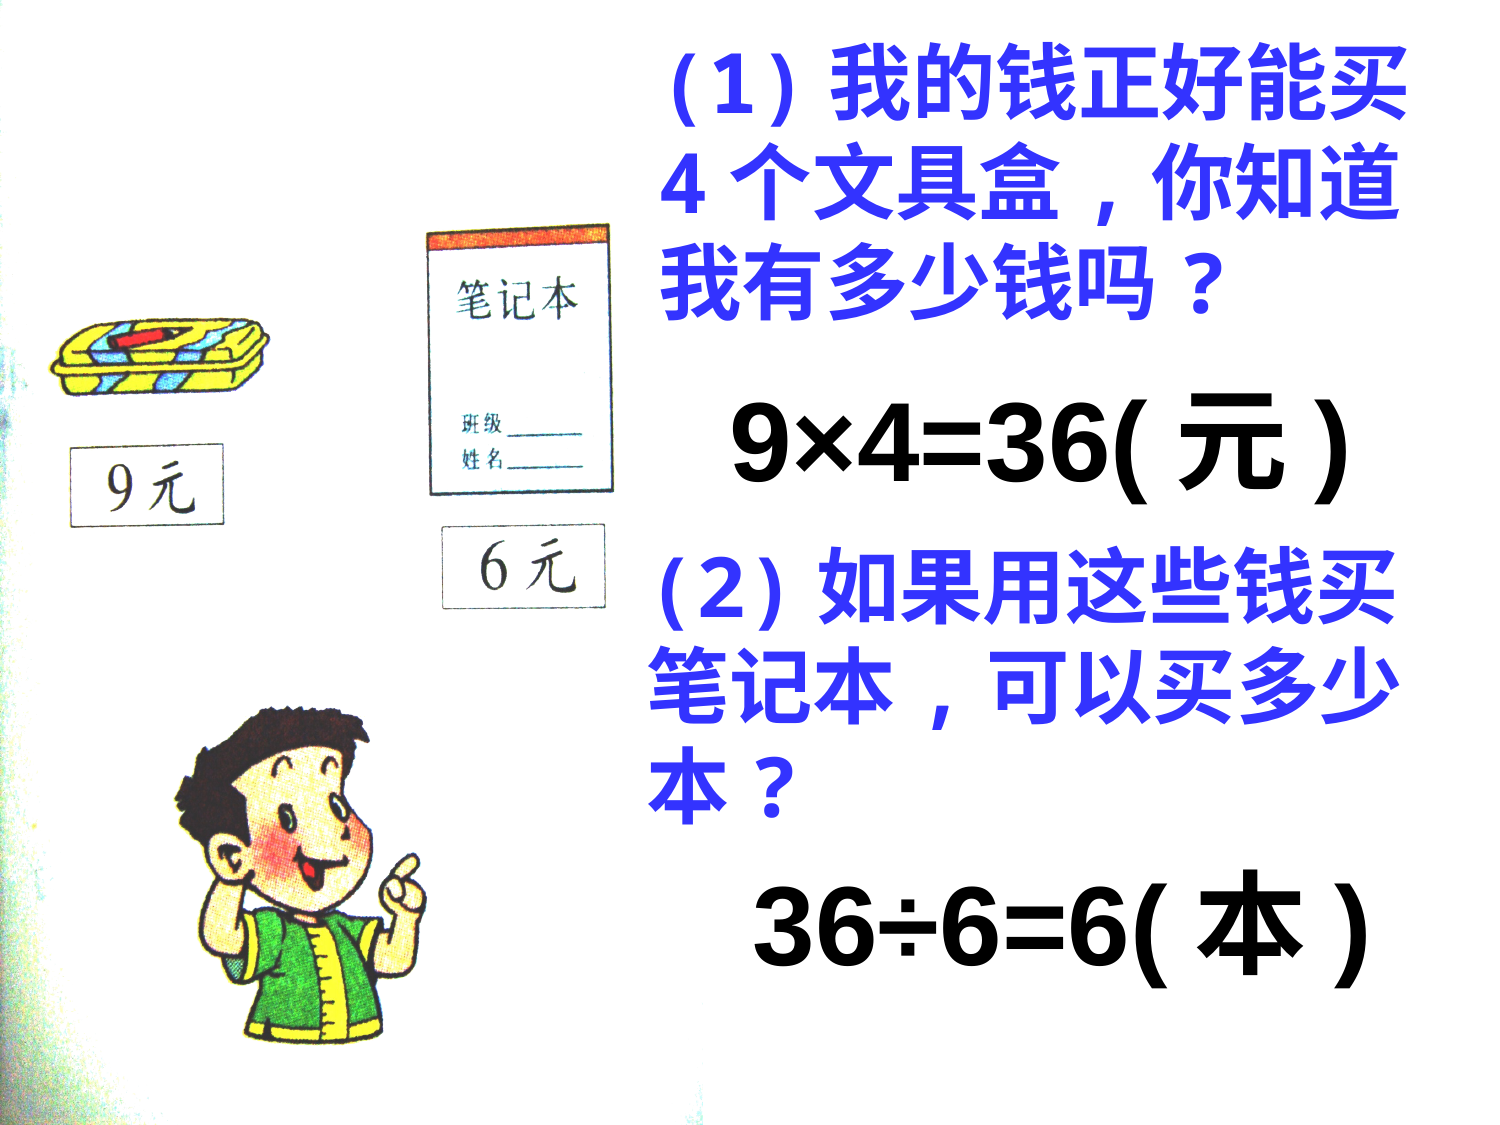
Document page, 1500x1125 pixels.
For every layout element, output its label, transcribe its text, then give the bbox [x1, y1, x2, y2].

text_box 36÷6=6(本) [738, 846, 1500, 996]
text_box (1)我的钱正好能买4个文具盒,你知道我有多少钱吗? [703, 22, 1459, 338]
text_box (2)如果用这些钱买笔记本,可以买多少本? [703, 527, 1447, 842]
picture [0, 0, 703, 1125]
text_box 9×4=36(元) [714, 361, 1430, 512]
